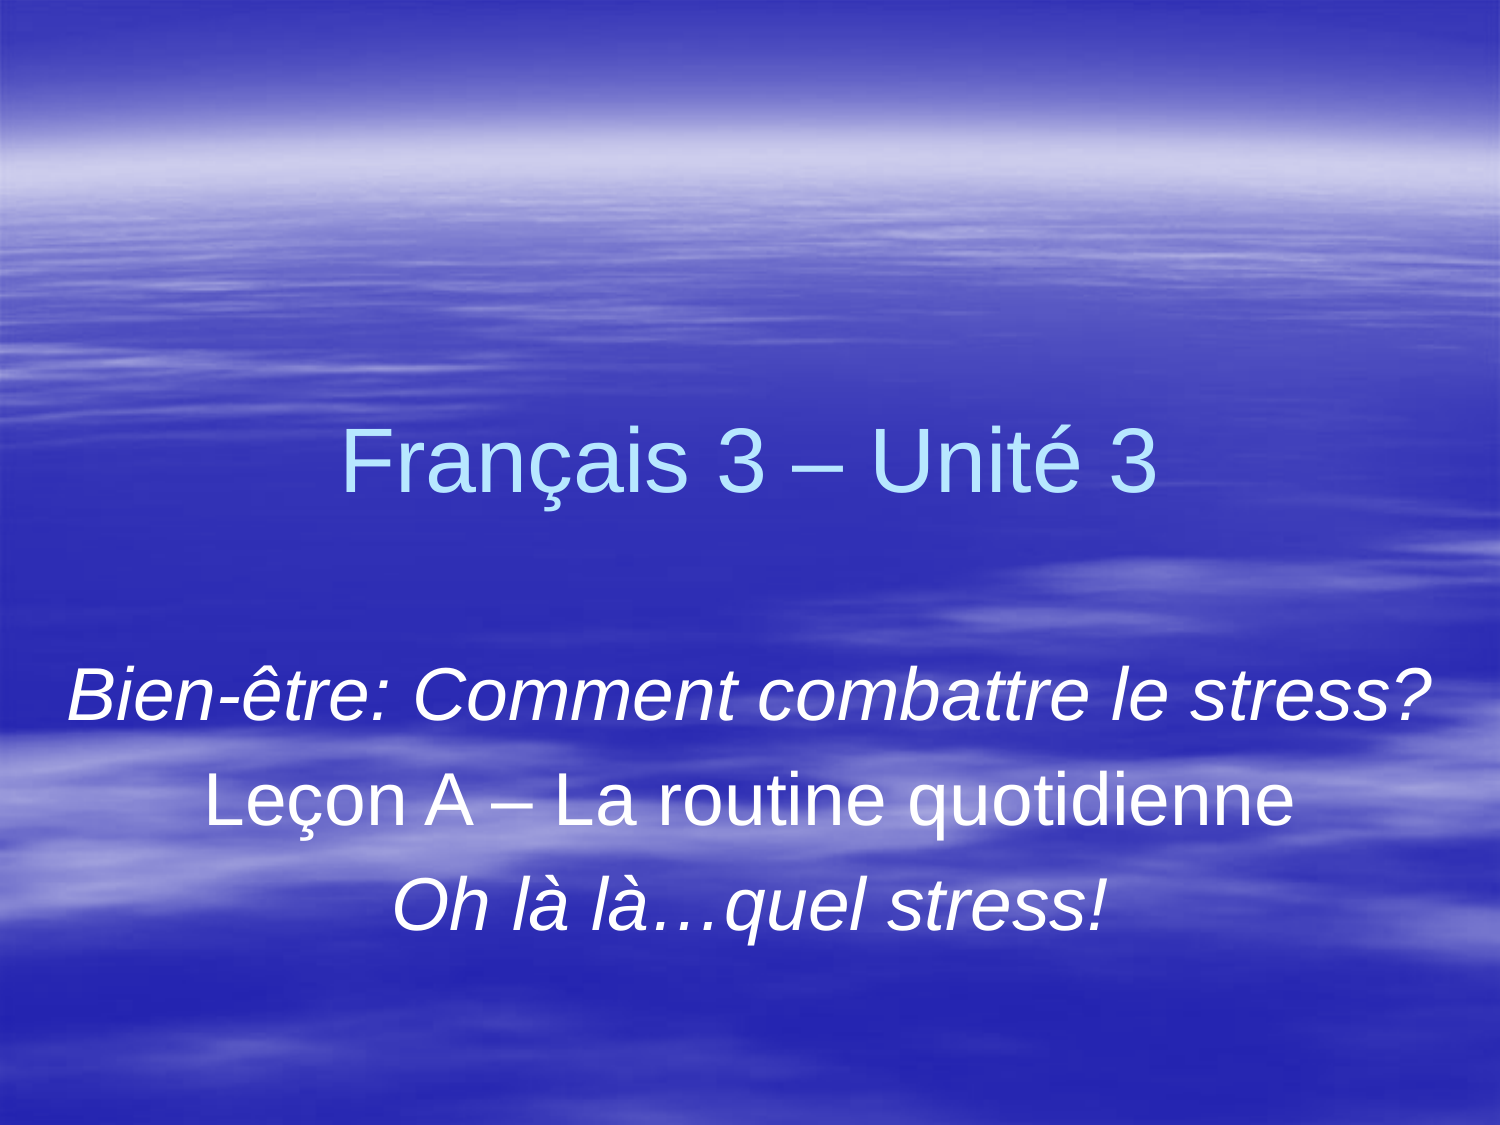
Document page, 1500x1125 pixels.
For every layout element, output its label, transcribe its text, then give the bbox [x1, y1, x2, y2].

subtitle Bien-être: Comment combattre le stress? Leçon A – La routine quotidienne Oh là là…quel stress! [0, 637, 1500, 1038]
title Français 3 – Unité 3 [112, 324, 1388, 588]
